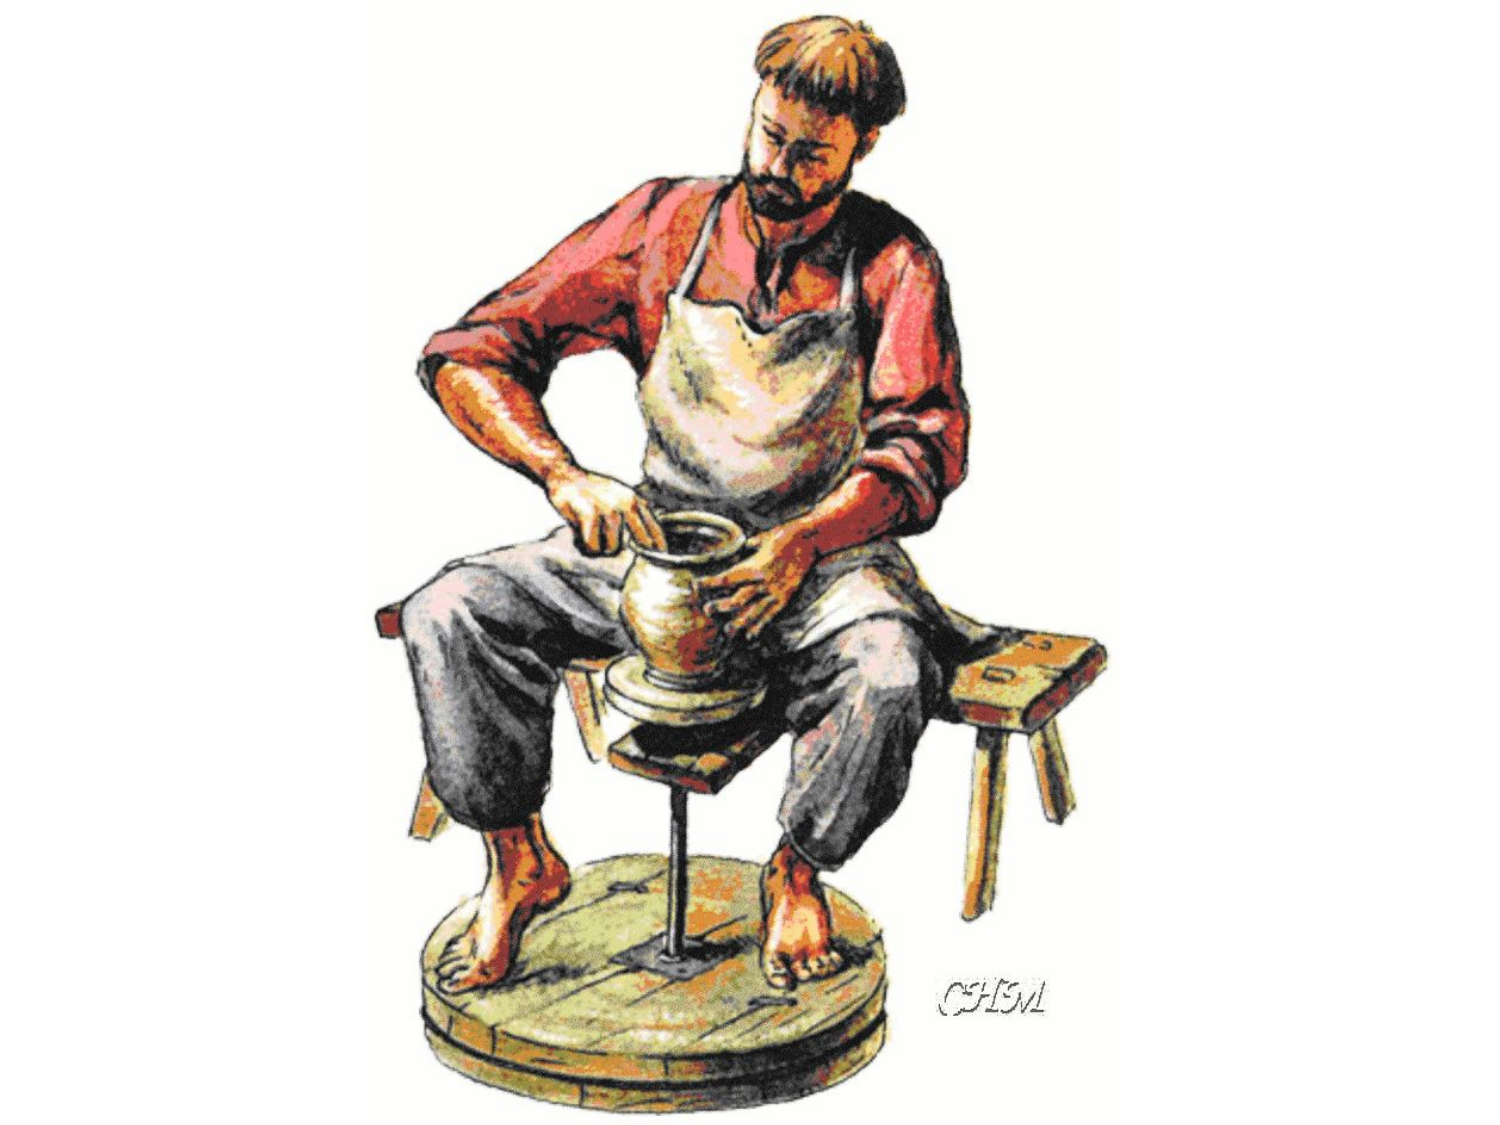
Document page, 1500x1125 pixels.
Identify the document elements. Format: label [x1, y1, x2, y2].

picture [363, 0, 1126, 1125]
